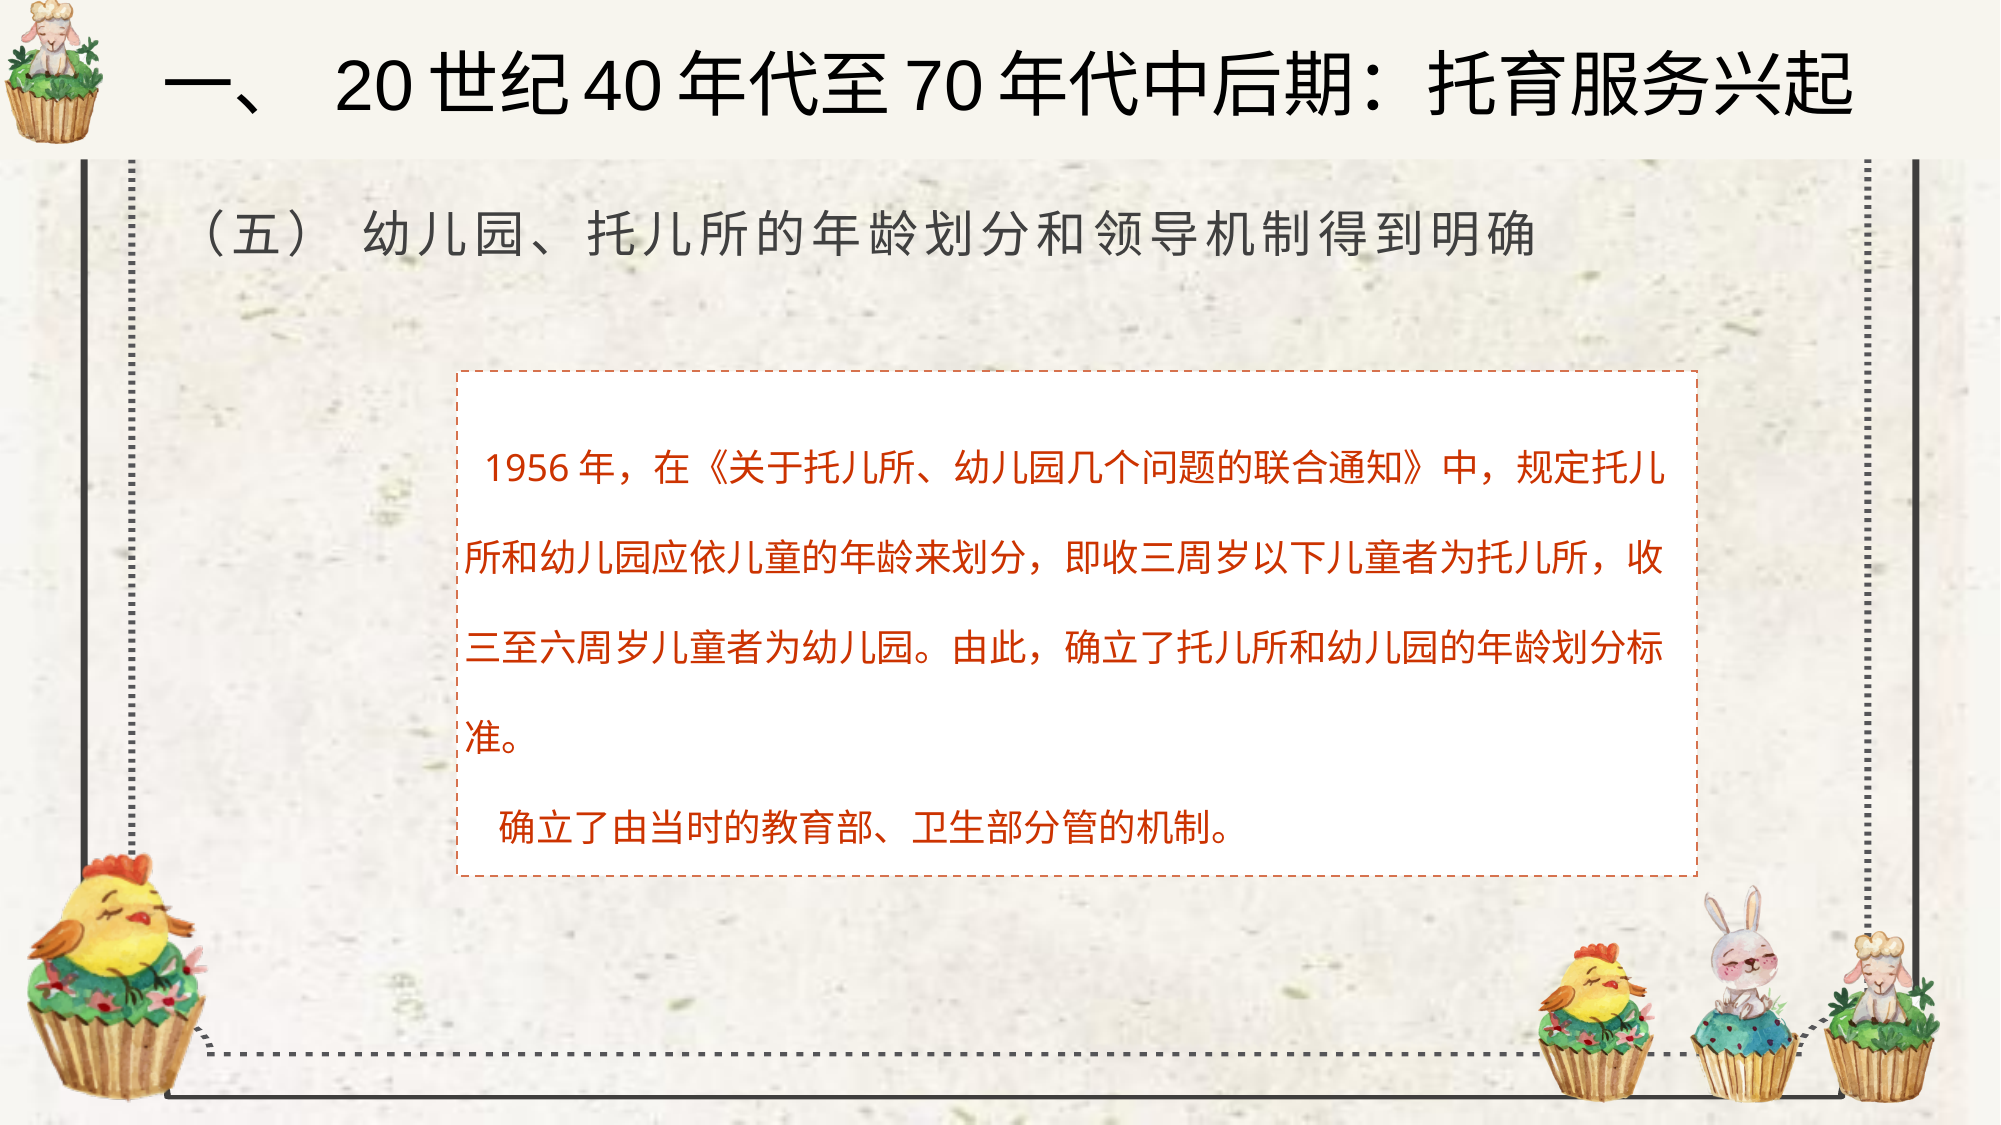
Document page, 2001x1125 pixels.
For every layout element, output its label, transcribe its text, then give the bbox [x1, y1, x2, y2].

text_box 一、 20世纪40年代至70年代中后期：托育服务兴起 [147, 20, 1873, 134]
text_box [0, 0, 2000, 160]
text_box （五） 幼儿园、托儿所的年龄划分和领导机制得到明确 [160, 195, 1770, 292]
picture [0, 0, 103, 144]
picture [0, 160, 2000, 1125]
text_box 1956年，在《关于托儿所、幼儿园几个问题的联合通知》中，规定托儿所和幼儿园应依儿童的年龄来划分，即收三周岁以下儿童者为托儿所，收三至六周岁儿童者为幼儿园。由此，确立了托儿所和幼儿园的年龄划分标准。 确立了由当时的教育部、卫生部分管的机制。 [456, 370, 1698, 877]
